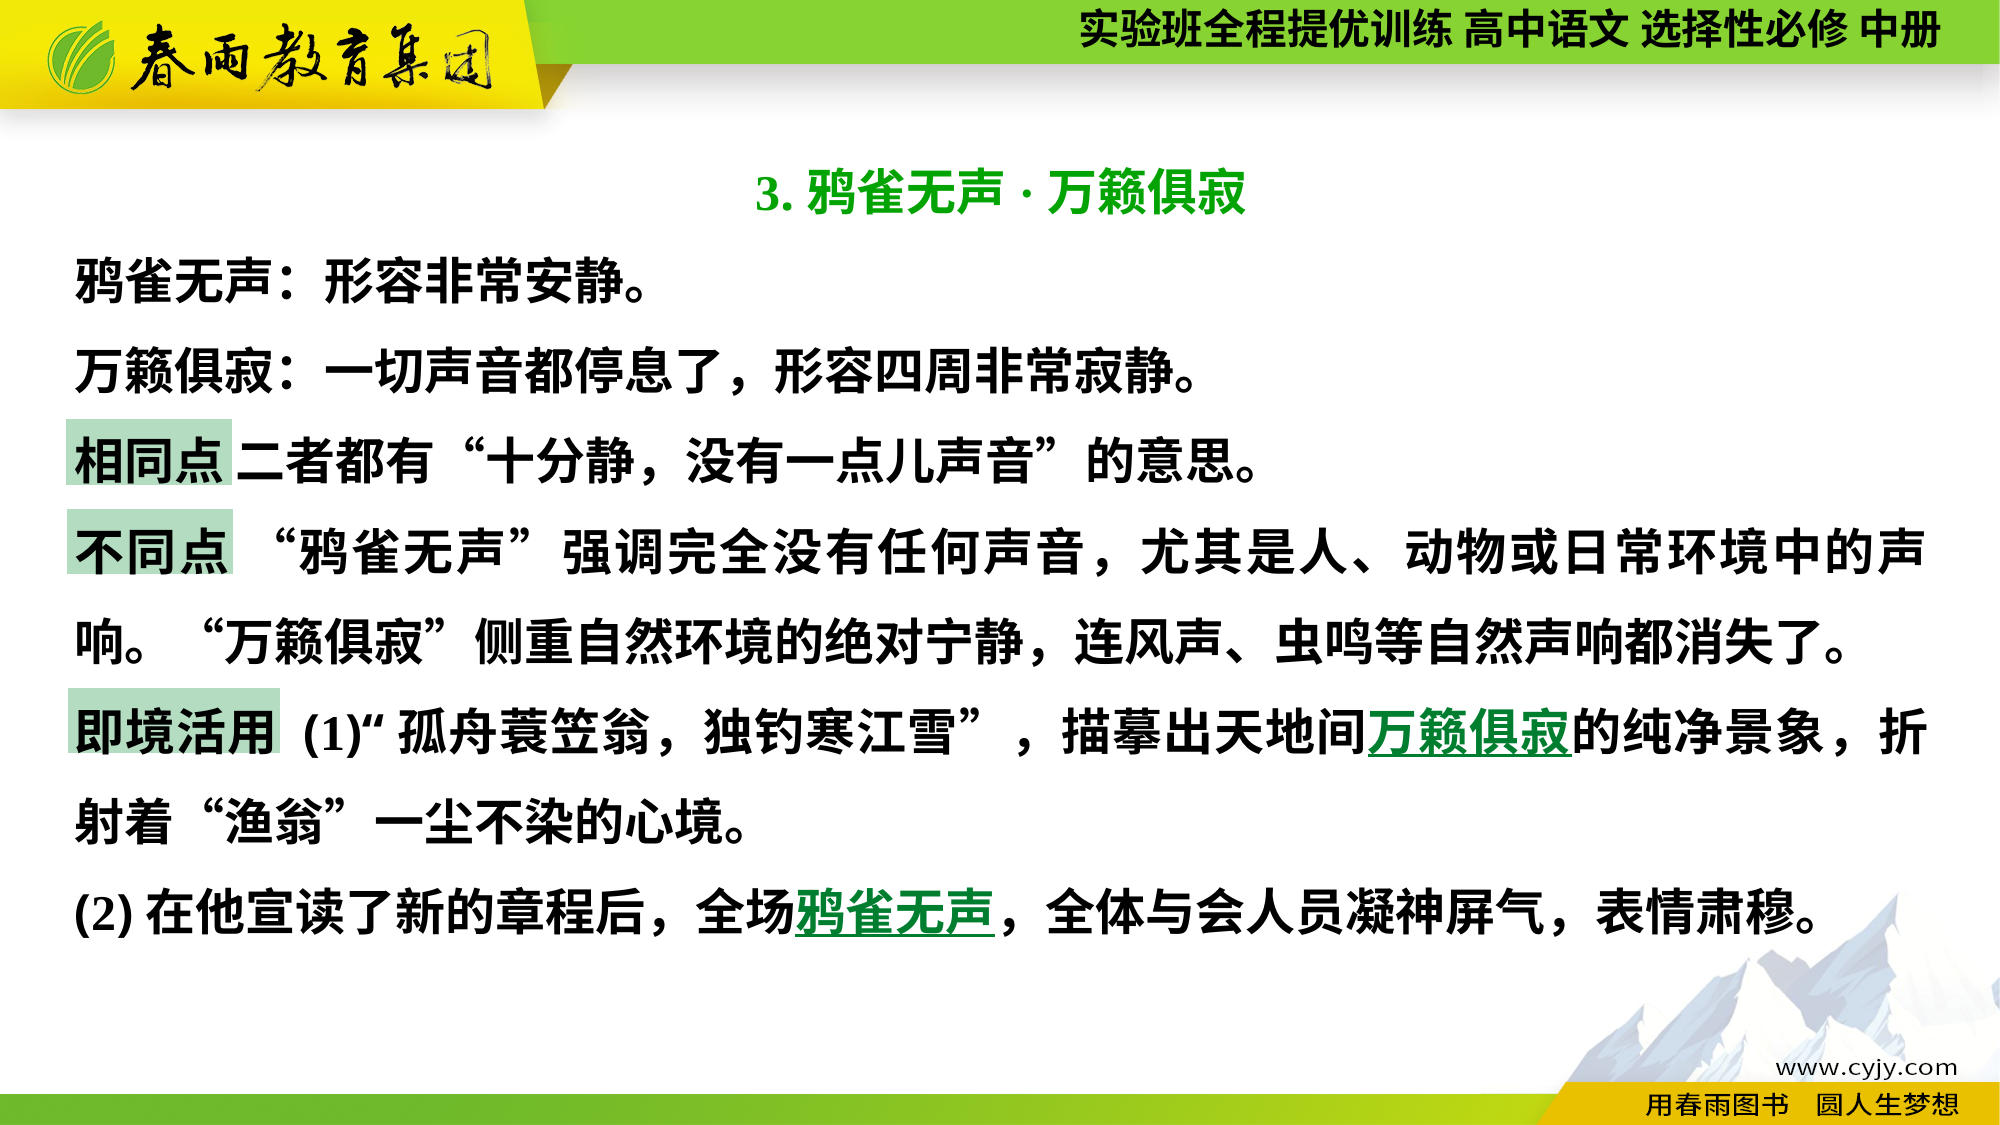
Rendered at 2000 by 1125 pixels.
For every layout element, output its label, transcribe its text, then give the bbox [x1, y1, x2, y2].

picture [0, 0, 2000, 1125]
list 3.鸦雀无声·万籁俱寂 鸦雀无声：形容非常安静。 万籁俱寂：一切声音都停息了，形容四周非常寂静。 相同点 二者都有“十分静，没有一点儿声音”的意思。 不同点 “鸦雀无声”强调完全没有任何声音，尤其是人、动物或日常环境中的声响。“万籁俱寂”侧重自然环境的绝对宁静，连风声、虫鸣等自然声响都消失了。 即境活用 (1)“孤舟蓑笠翁，独钓寒江雪”，描摹出天地间万籁俱寂的纯净景象，折射着“渔翁”一尘不染的心境。 (2)在他宣读了新的章程后，全场鸦雀无声，全体与会人员凝神屏气，表情肃穆。 [59, 122, 1944, 956]
